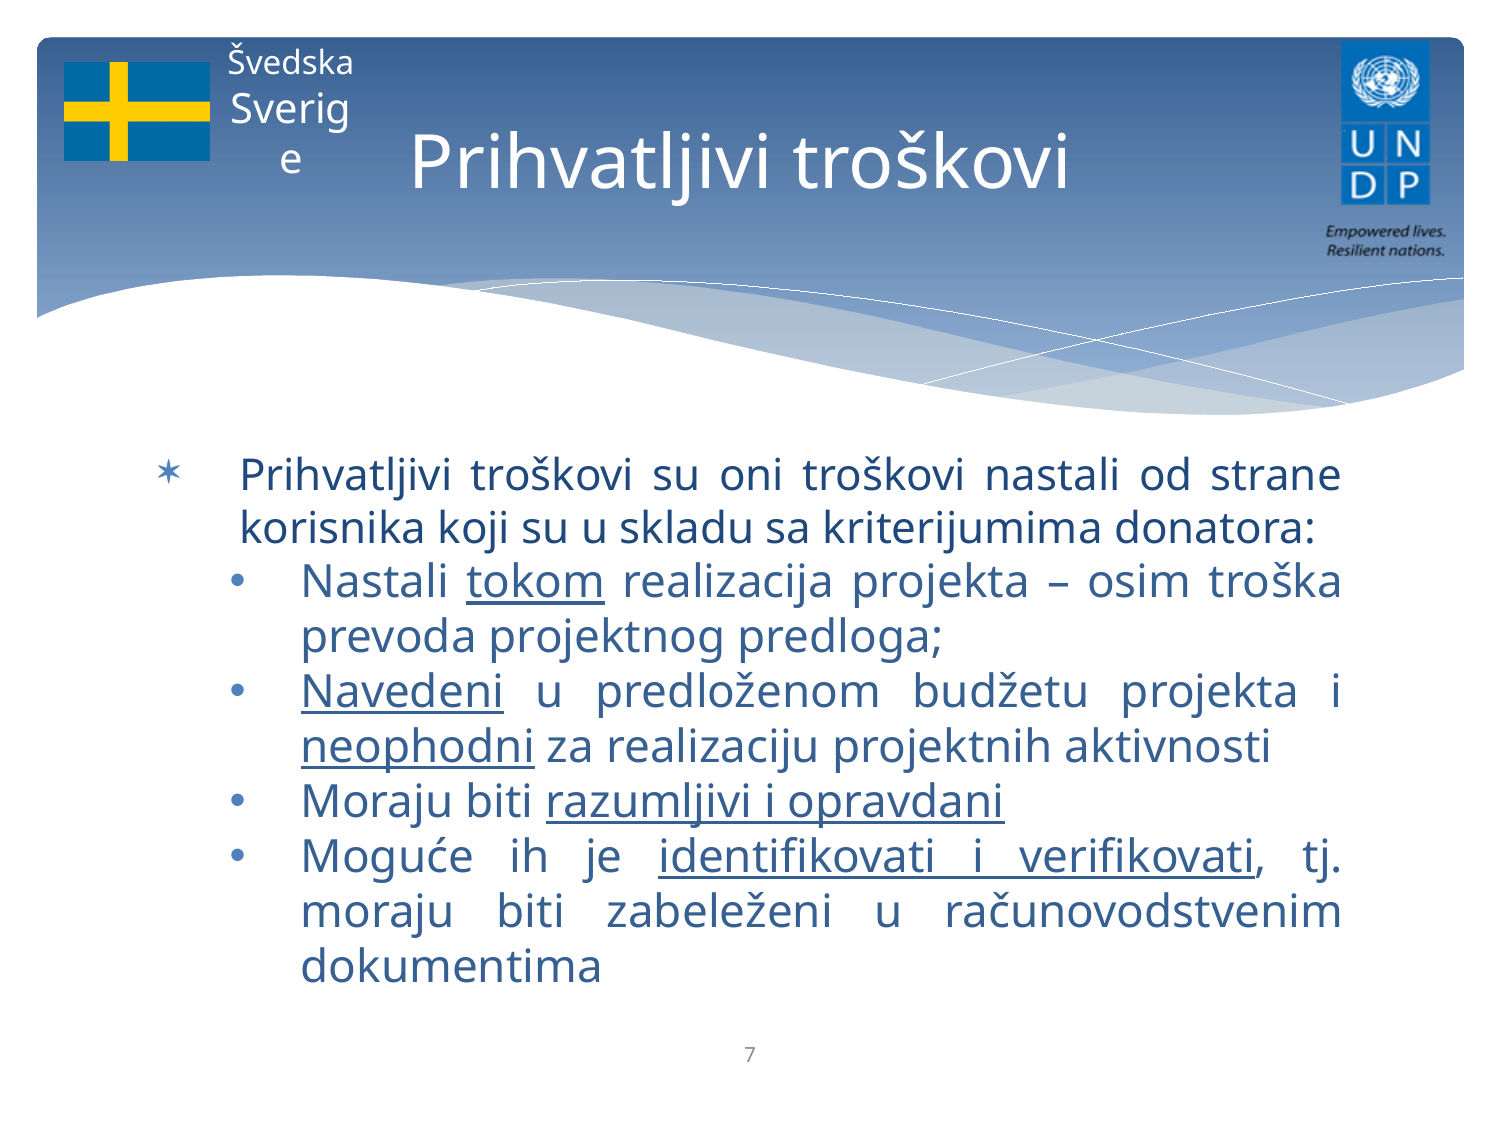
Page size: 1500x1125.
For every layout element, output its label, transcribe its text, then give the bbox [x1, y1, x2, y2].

list Prihvatljivi troškovi su oni troškovi nastali od strane korisnika koji su u skladu sa kriterijumima donatora: Nastali tokom realizacija projekta – osim troška prevoda projektnog predloga; Navedeni u predloženom budžetu projekta i neophodni za realizaciju projektnih aktivnosti Moraju biti razumljivi i opravdani Moguće ih je identifikovati i verifikovati, tj. moraju biti zabeleženi u računovodstvenim dokumentima [143, 438, 1359, 1005]
picture [64, 62, 210, 162]
picture [1326, 41, 1449, 281]
slide_number 7 [654, 1025, 846, 1086]
title Prihvatljivi troškovi [75, 55, 1320, 261]
text_box Švedska Sverige [210, 61, 378, 162]
